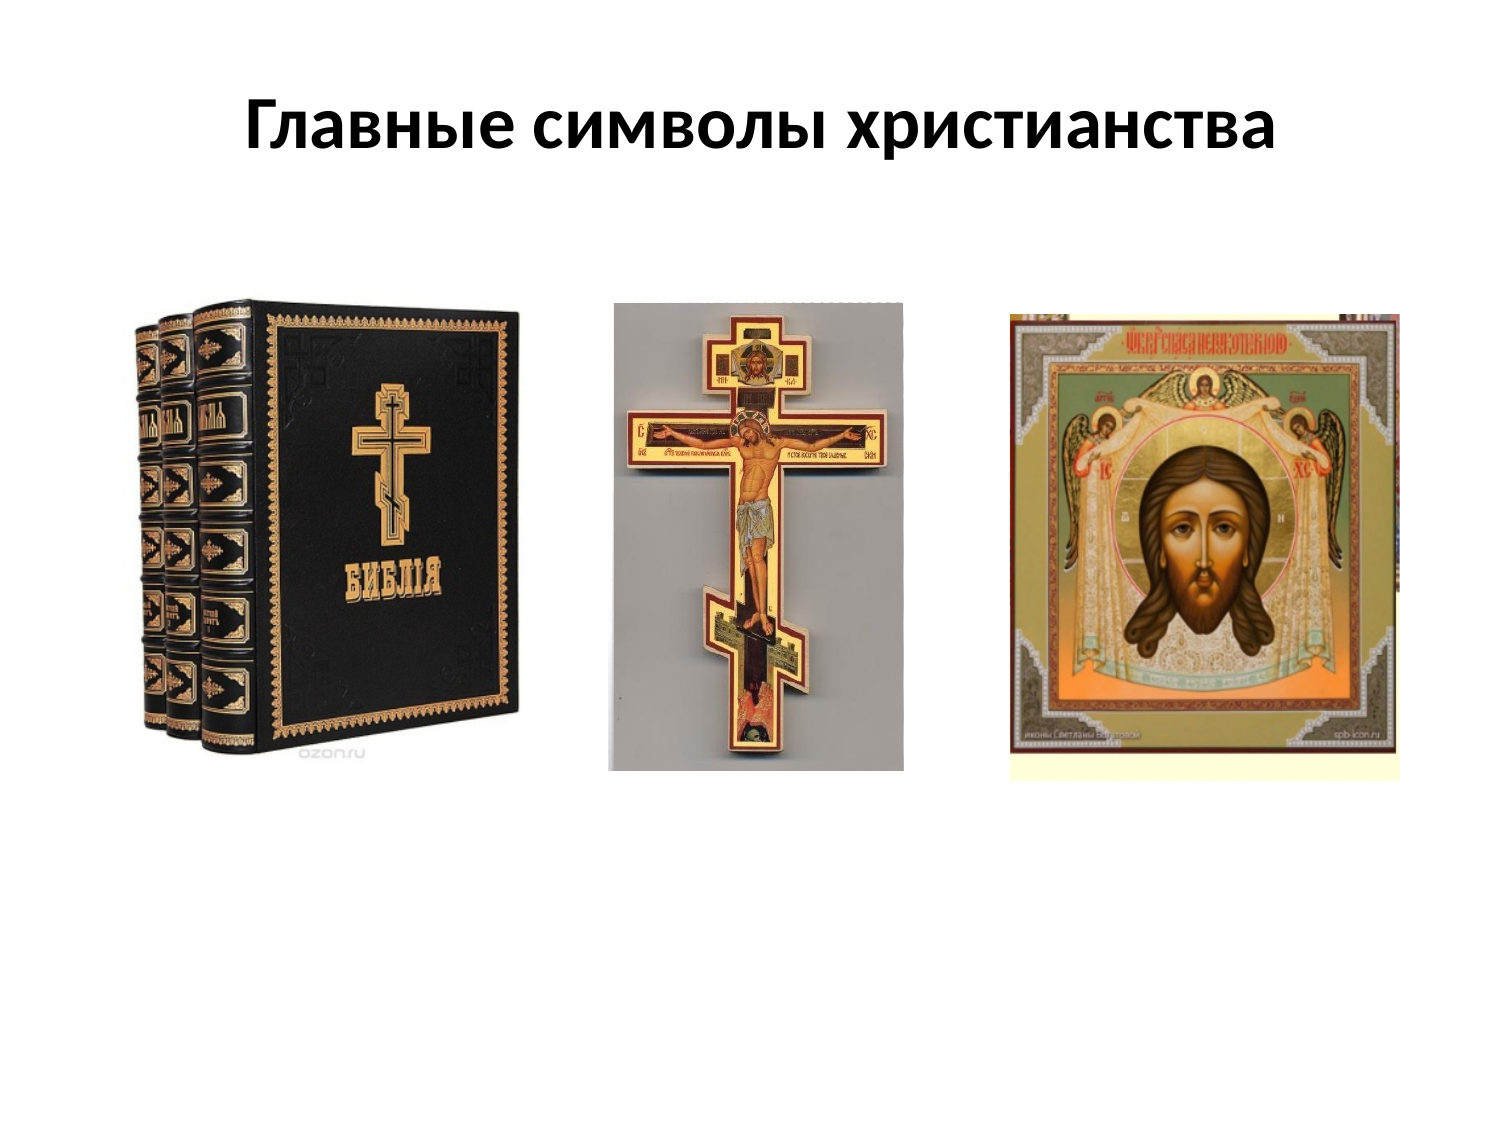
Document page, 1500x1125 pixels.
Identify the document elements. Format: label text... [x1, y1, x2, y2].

picture [1009, 314, 1400, 782]
picture [123, 290, 541, 765]
picture [608, 302, 904, 771]
text_box Главные символы христианства [230, 66, 1500, 172]
